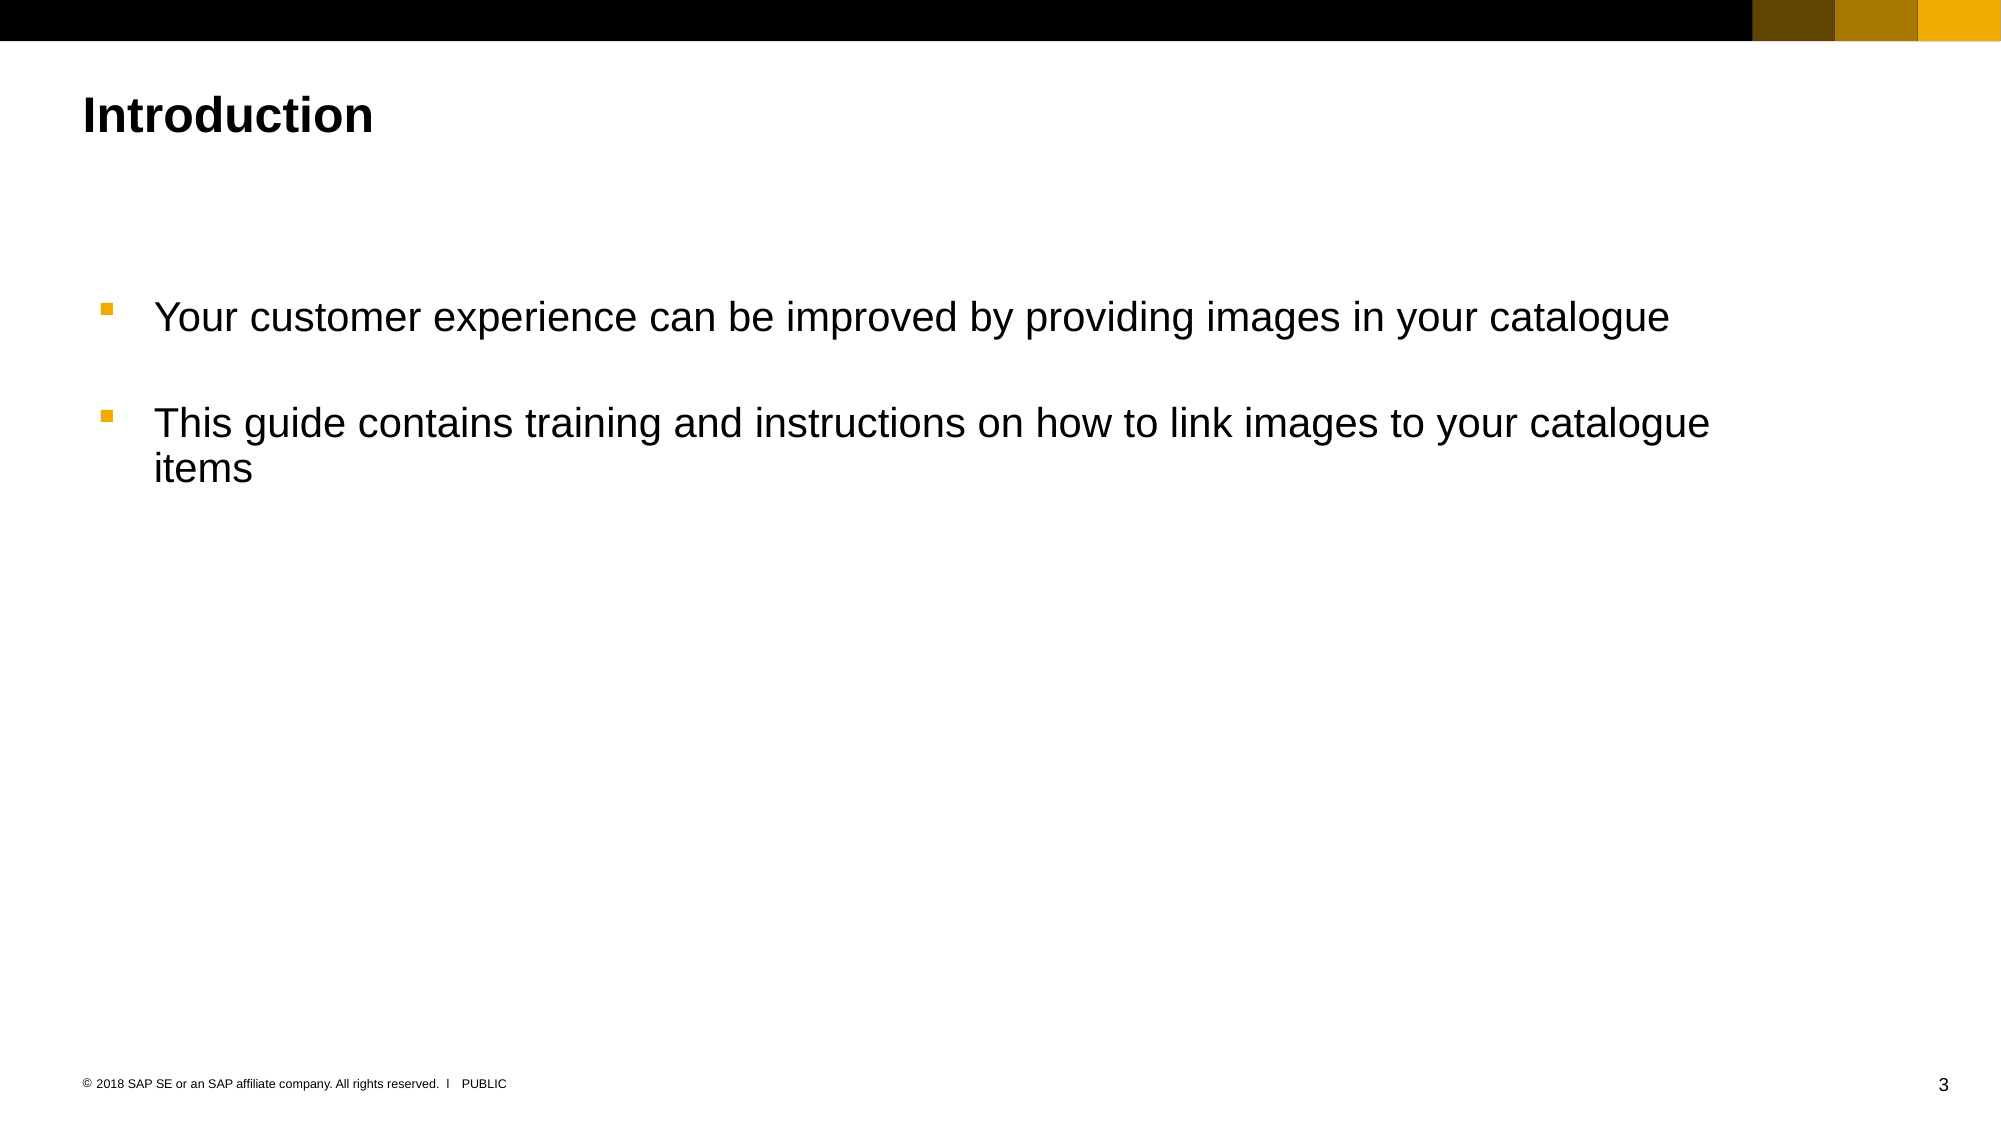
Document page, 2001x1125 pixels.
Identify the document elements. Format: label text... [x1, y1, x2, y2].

text_box Your customer experience can be improved by providing images in your catalogue This guide contains training and instructions on how to link images to your catalogue items [82, 287, 1807, 500]
title Introduction [82, 82, 1918, 144]
